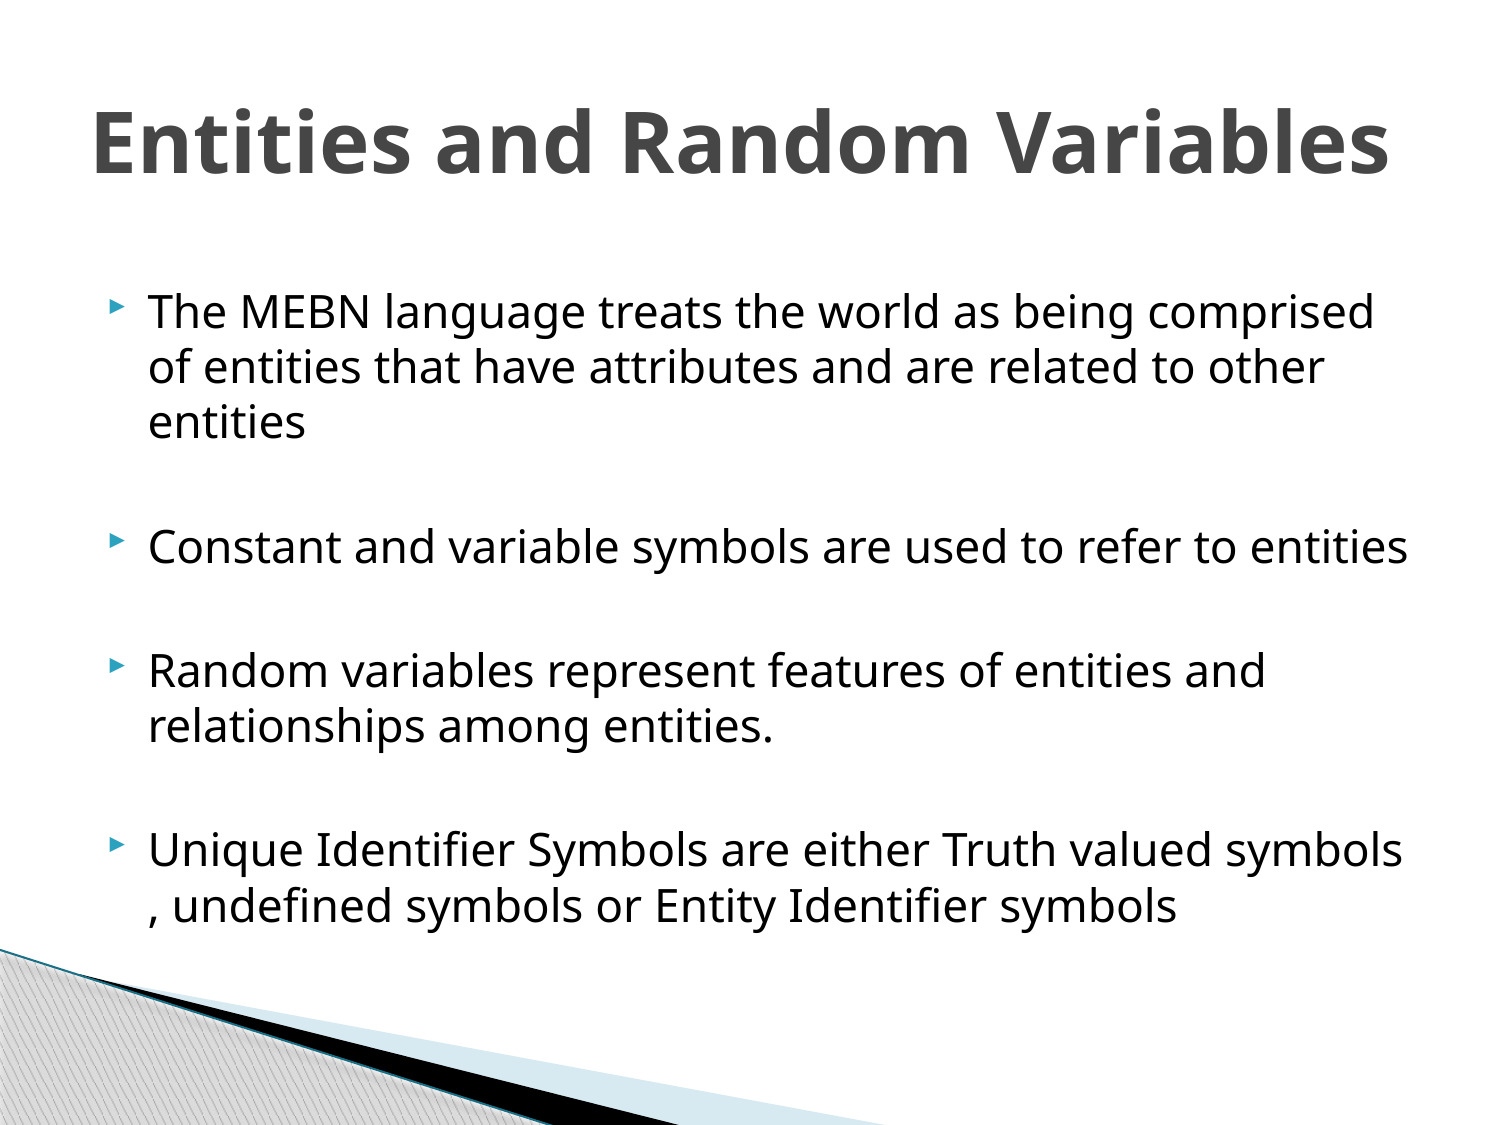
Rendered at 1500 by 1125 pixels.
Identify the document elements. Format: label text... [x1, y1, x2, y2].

list The MEBN language treats the world as being comprised of entities that have attributes and are related to other entities Constant and variable symbols are used to refer to entities Random variables represent features of entities and relationships among entities. Unique Identifier Symbols are either Truth valued symbols , undefined symbols or Entity Identifier symbols [75, 233, 1425, 1005]
title Entities and Random Variables [75, 45, 1425, 233]
